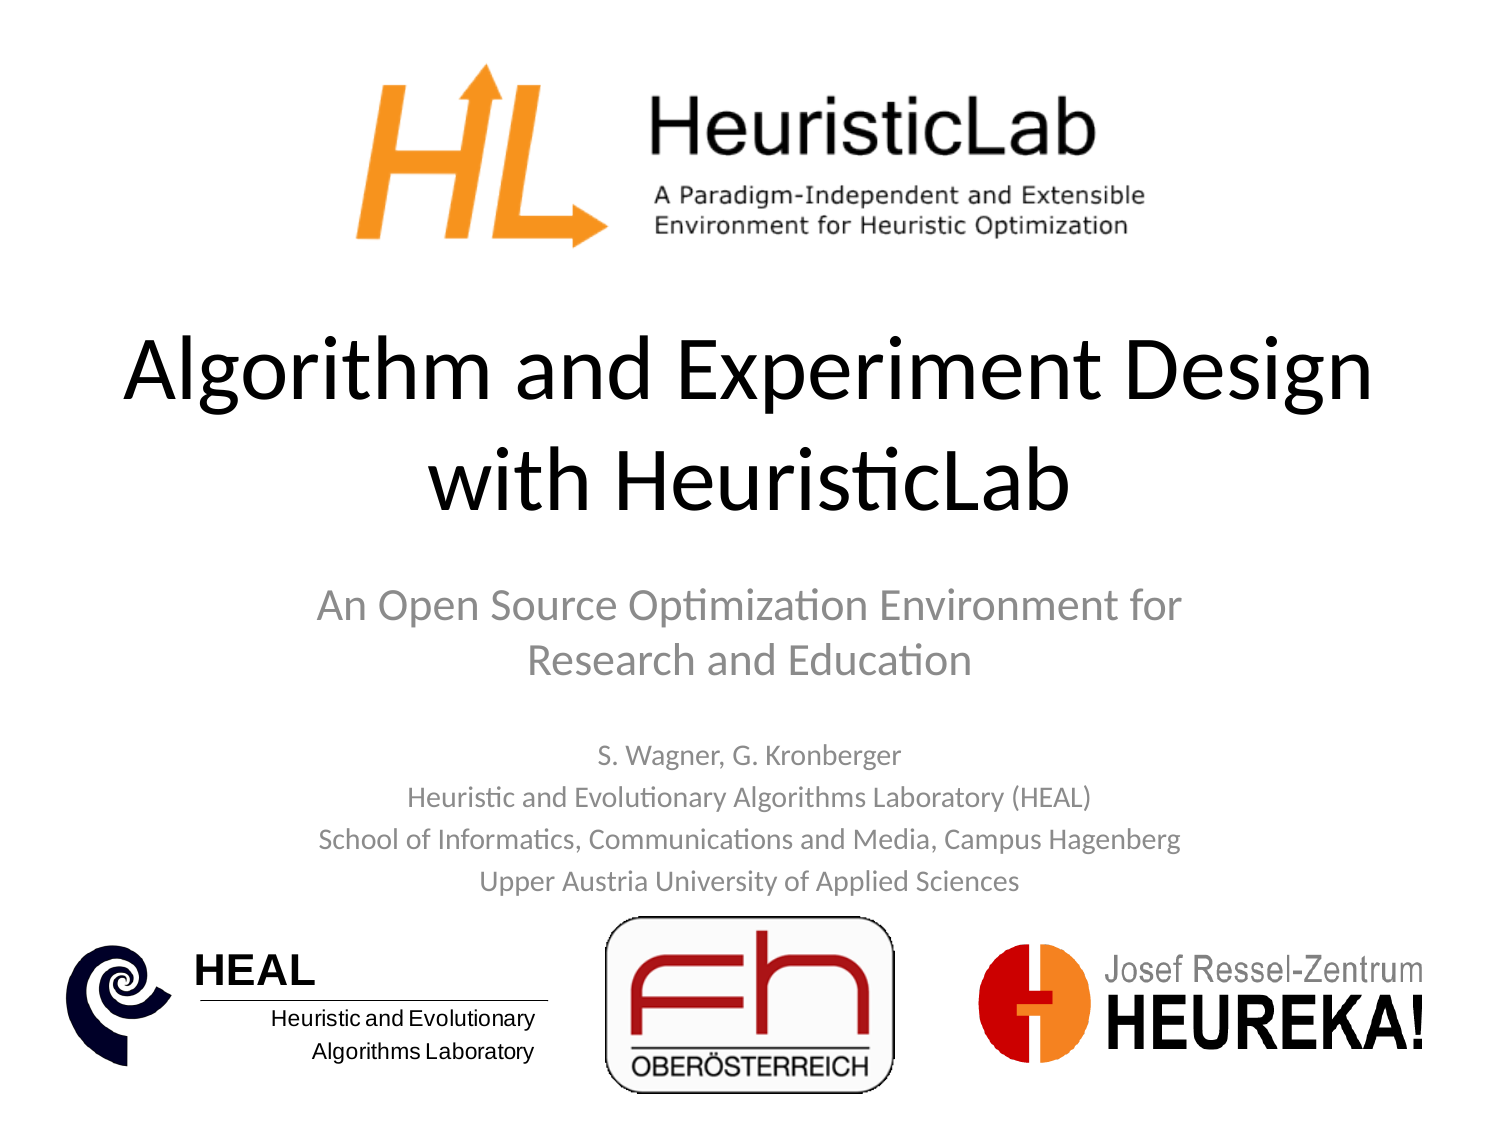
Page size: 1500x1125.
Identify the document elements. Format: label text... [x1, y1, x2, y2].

text_box S. Wagner, G. Kronberger Heuristic and Evolutionary Algorithms Laboratory (HEAL) School of Informatics, Communications and Media, Campus Hagenberg Upper Austria University of Applied Sciences [0, 727, 1500, 905]
title Algorithm and Experiment Design with HeuristicLab [0, 297, 1500, 539]
picture [43, 916, 550, 1095]
picture [605, 916, 895, 1094]
picture [249, 55, 1251, 256]
subtitle An Open Source Optimization Environment for Research and Education [0, 566, 1500, 693]
picture [970, 940, 1436, 1066]
